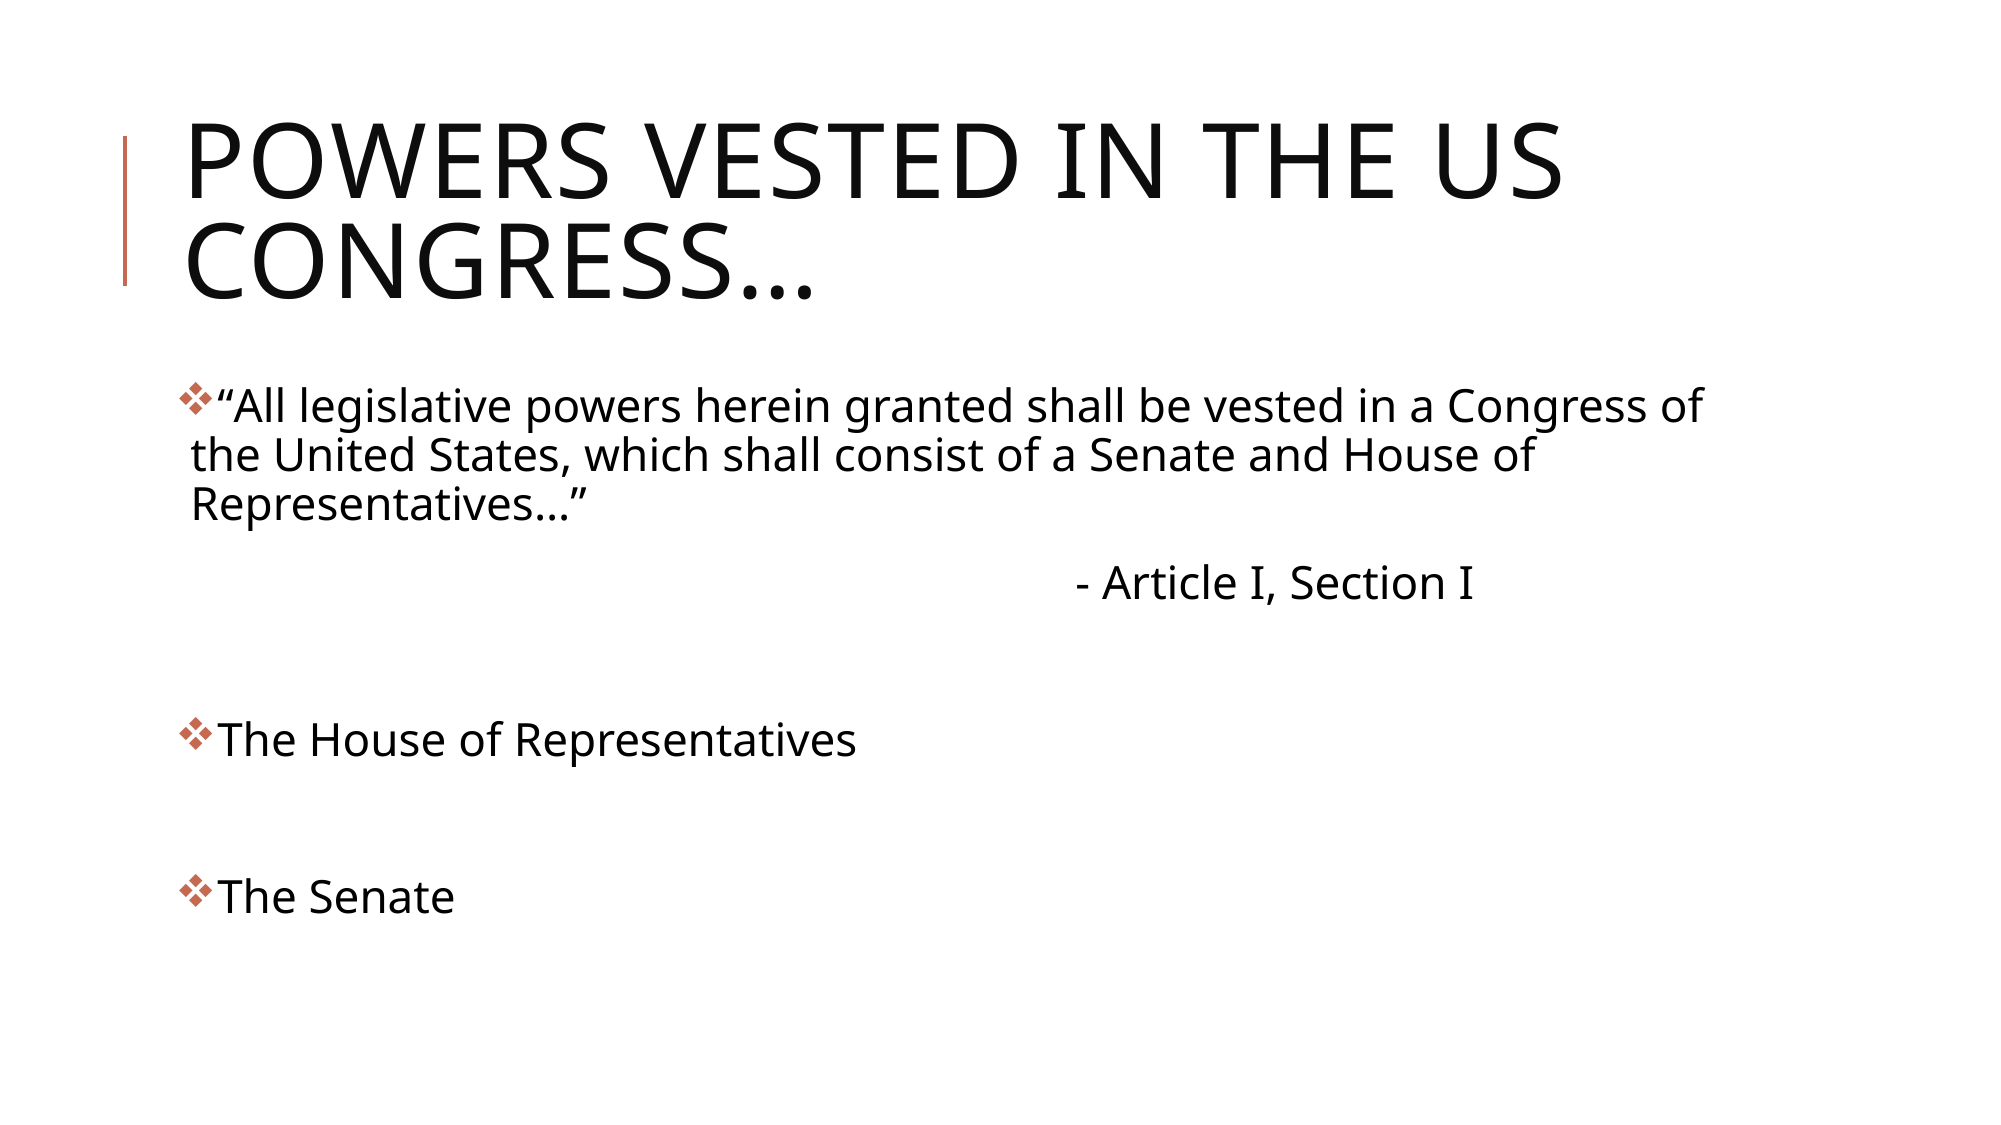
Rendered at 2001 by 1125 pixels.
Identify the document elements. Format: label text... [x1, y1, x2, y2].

list “All legislative powers herein granted shall be vested in a Congress of the United States, which shall consist of a Senate and House of Representatives…” - Article I, Section I The House of Representatives The Senate [168, 375, 1763, 1035]
title Powers vested In the us congress… [168, 96, 1763, 342]
